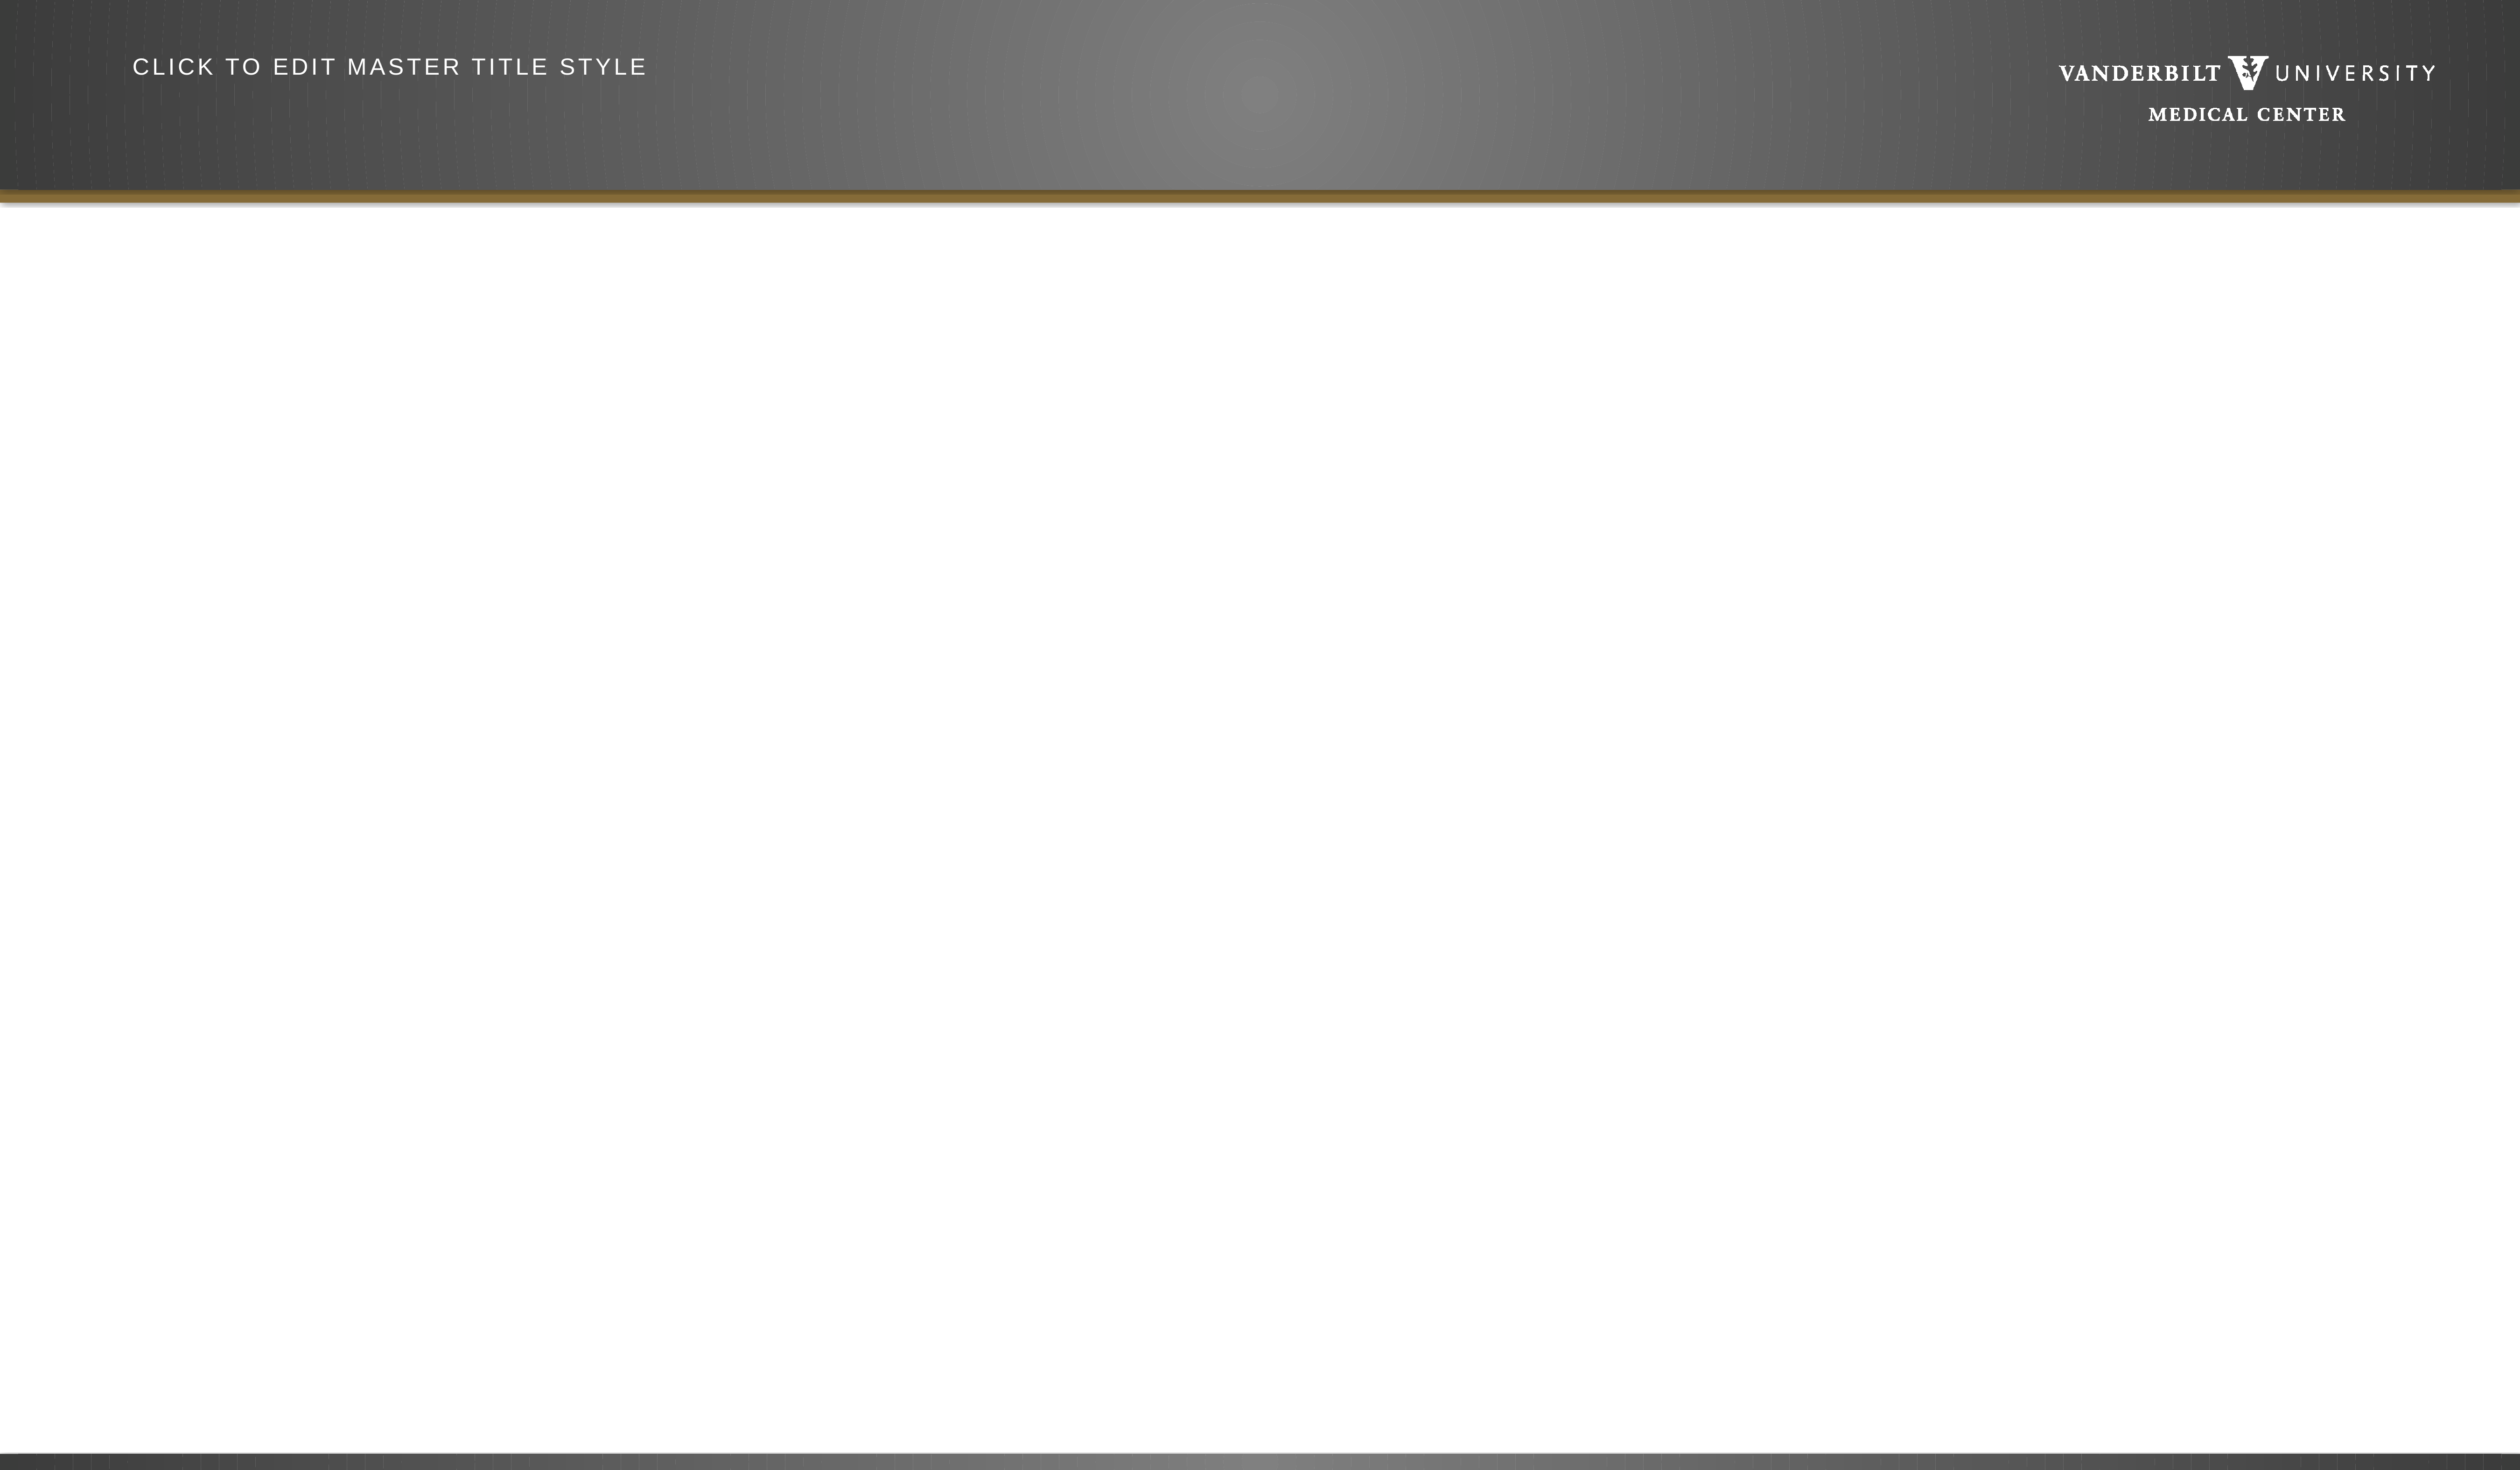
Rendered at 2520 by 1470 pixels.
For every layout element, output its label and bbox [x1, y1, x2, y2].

picture [2059, 56, 2435, 121]
